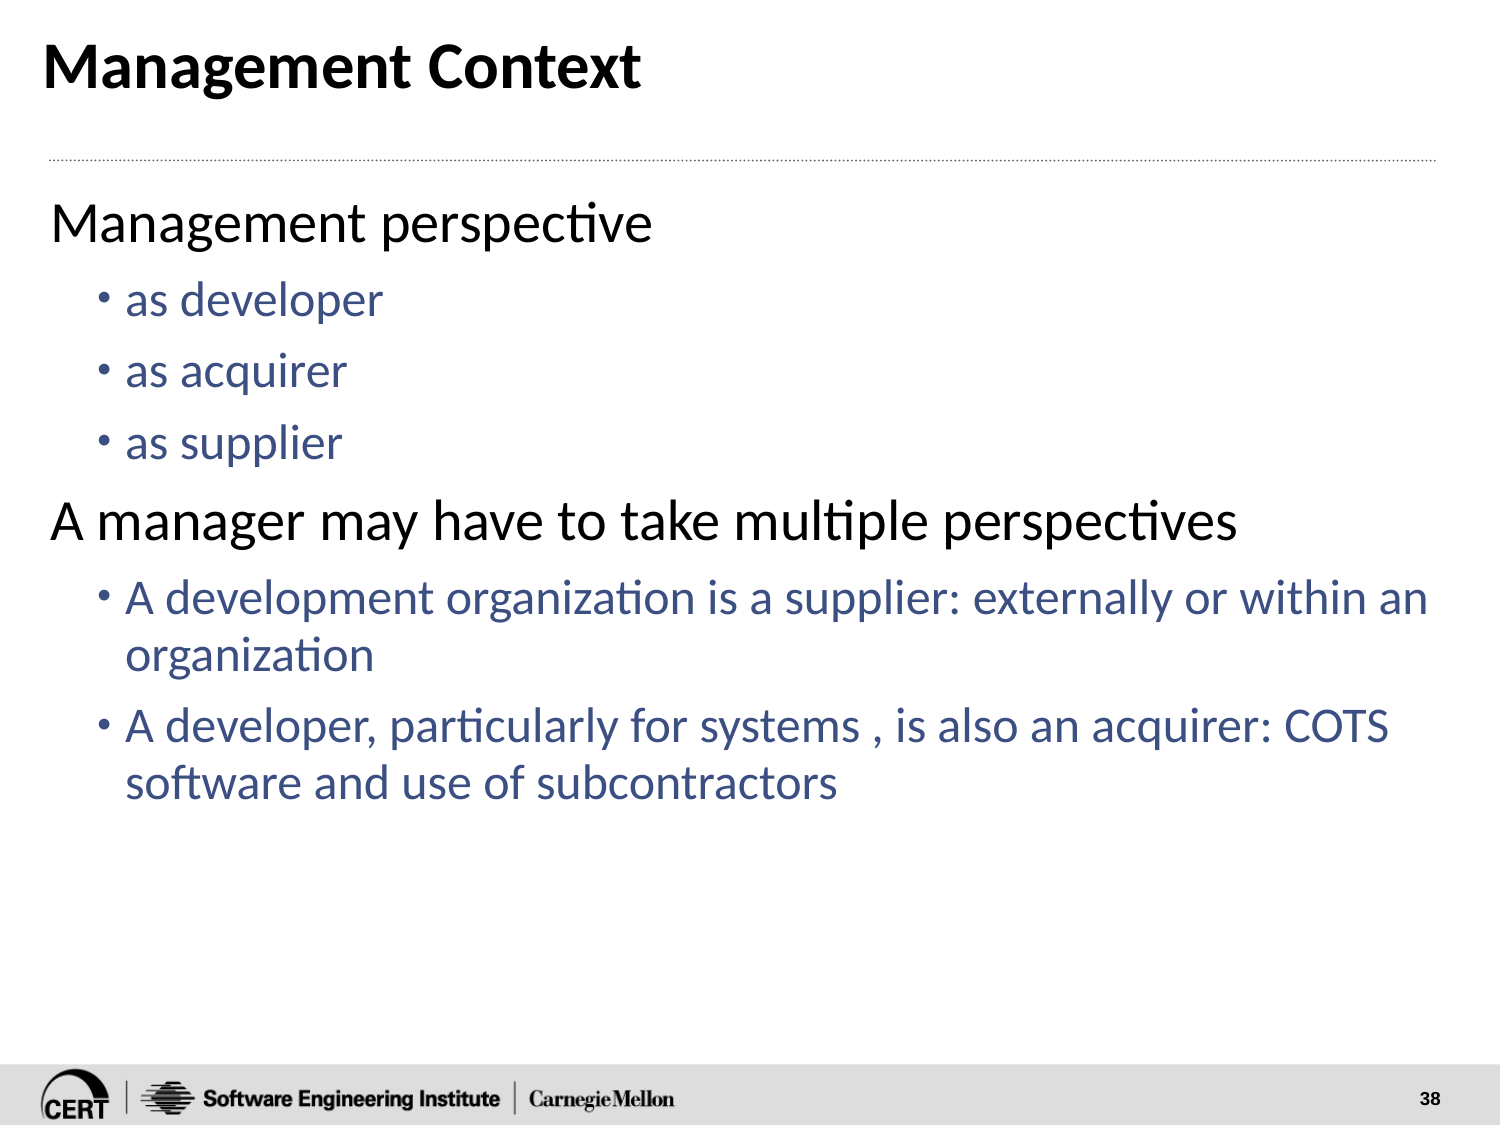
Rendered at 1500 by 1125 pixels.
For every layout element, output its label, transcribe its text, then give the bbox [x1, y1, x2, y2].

picture [24, 1065, 688, 1125]
list Management perspective as developer as acquirer as supplier A manager may have to take multiple perspectives A development organization is a supplier: externally or within an organization A developer, particularly for systems , is also an acquirer: COTS software and use of subcontractors [49, 187, 1438, 1001]
title Management Context [42, 37, 1434, 155]
